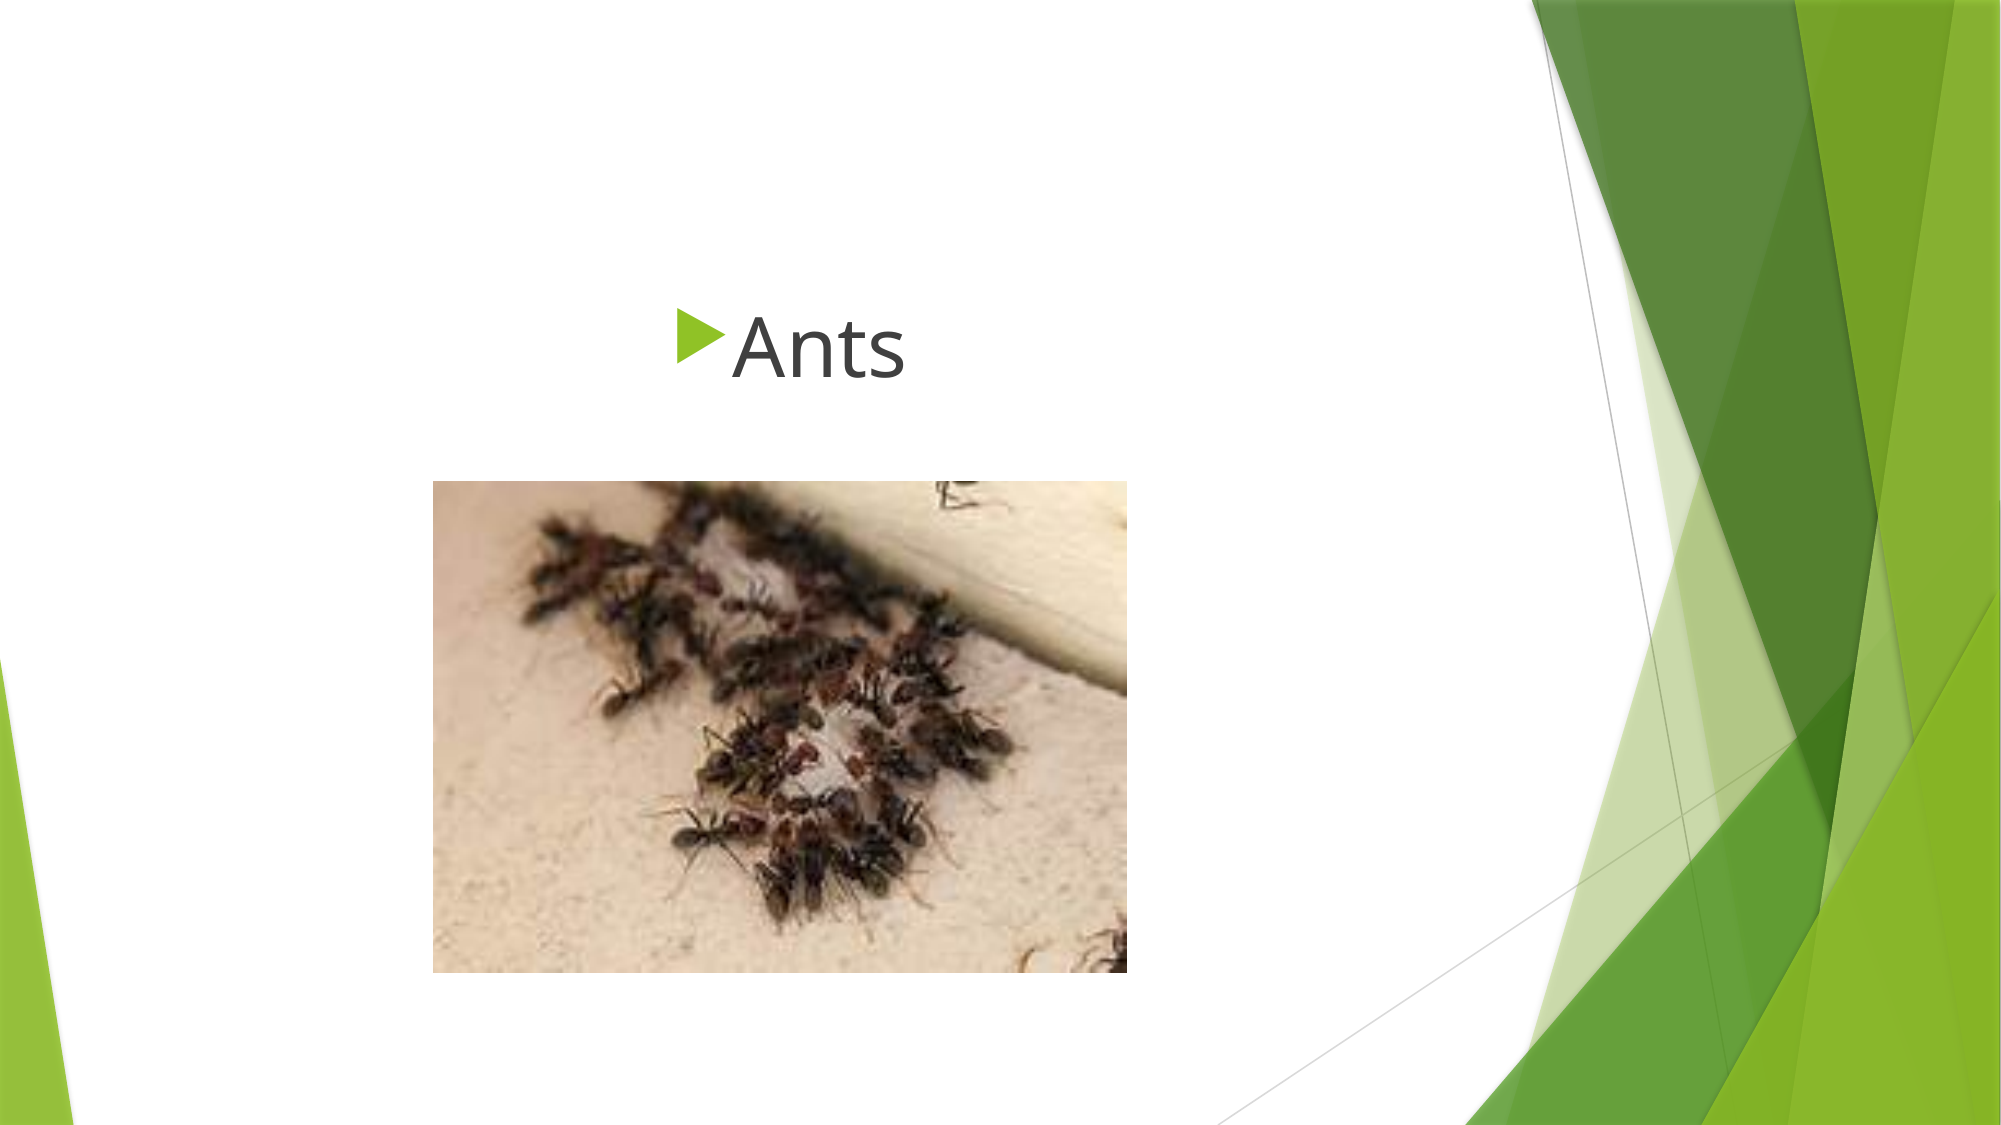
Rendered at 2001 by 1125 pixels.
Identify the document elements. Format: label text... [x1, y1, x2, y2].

text_box Ants [656, 286, 1333, 366]
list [432, 481, 1128, 973]
